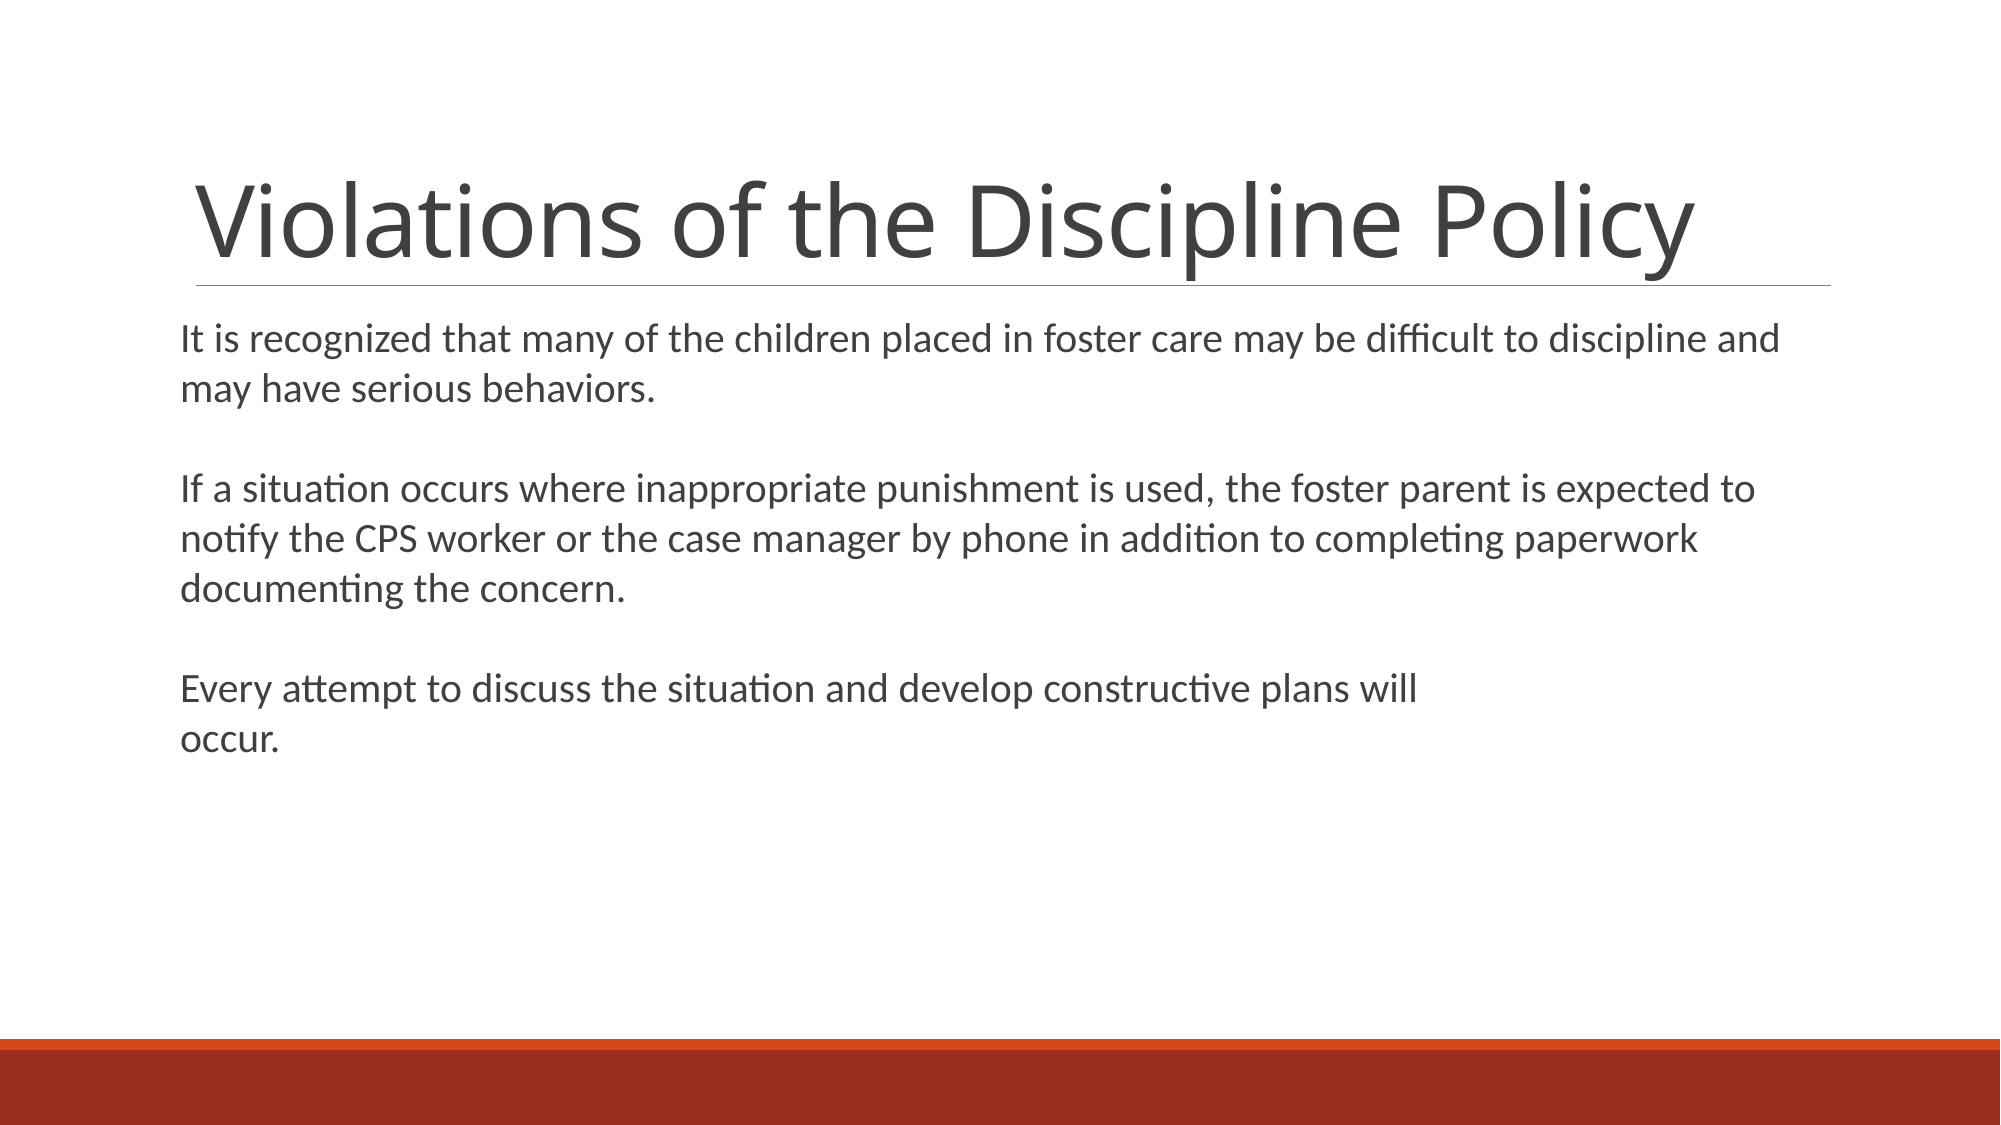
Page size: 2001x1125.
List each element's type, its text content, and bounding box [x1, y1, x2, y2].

list It is recognized that many of the children placed in foster care may be difficult to discipline and may have serious behaviors. If a situation occurs where inappropriate punishment is used, the foster parent is expected to notify the CPS worker or the case manager by phone in addition to completing paperwork documenting the concern. Every attempt to discuss the situation and develop constructive plans will occur. [180, 302, 1830, 963]
title Violations of the Discipline Policy [180, 47, 1830, 285]
